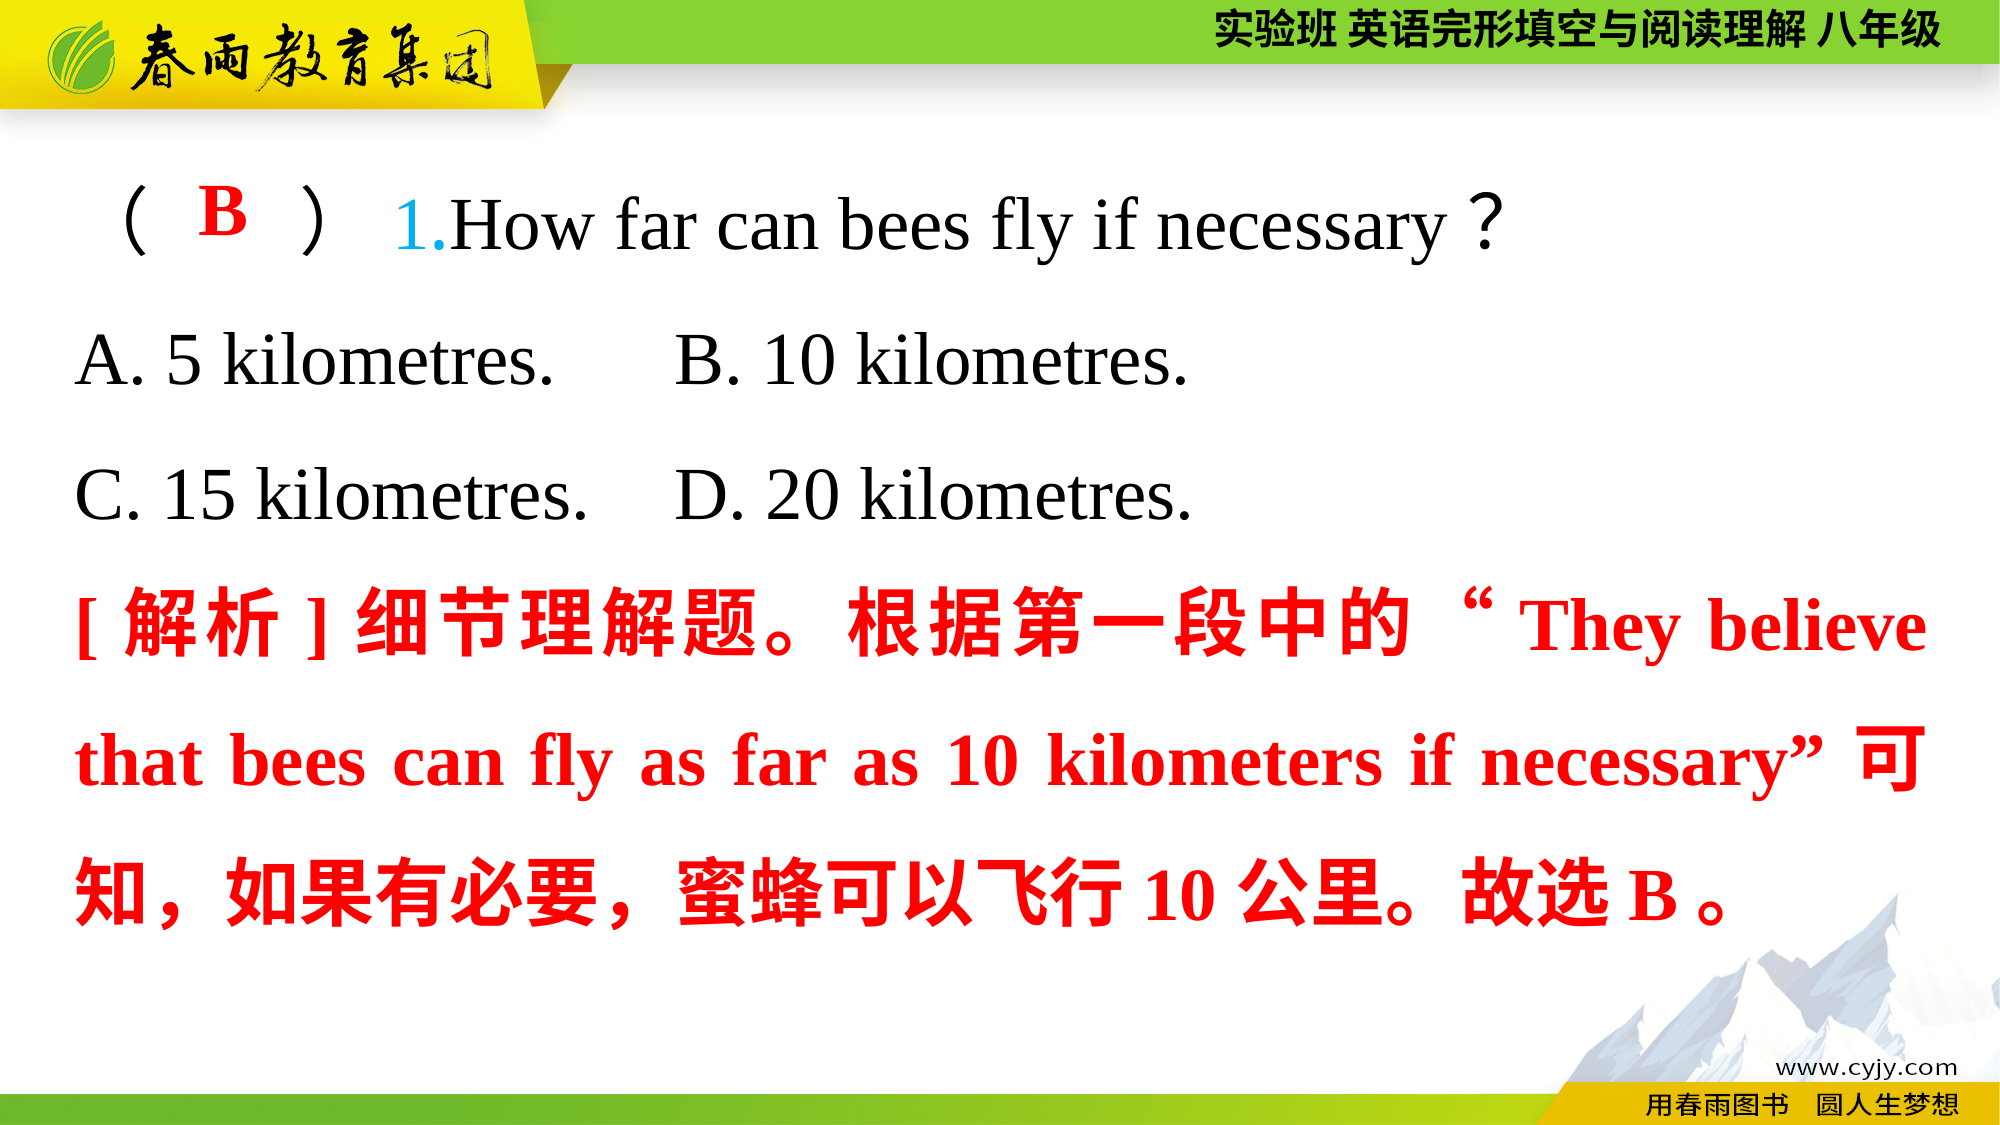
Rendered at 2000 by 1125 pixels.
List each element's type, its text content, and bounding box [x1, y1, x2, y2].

text_box B [183, 153, 264, 258]
text_box [解析]细节理解题。根据第一段中的“They believe that bees can fly as far as 10 kilometers if necessary”可知，如果有必要，蜜蜂可以飞行10公里。故选B。 [59, 523, 1944, 944]
picture [0, 0, 2000, 1125]
list （ ）1.How far can bees fly if necessary？ A. 5 kilometres. B. 10 kilometres. C. 15 kilometres. D. 20 kilometres. [59, 122, 1944, 523]
